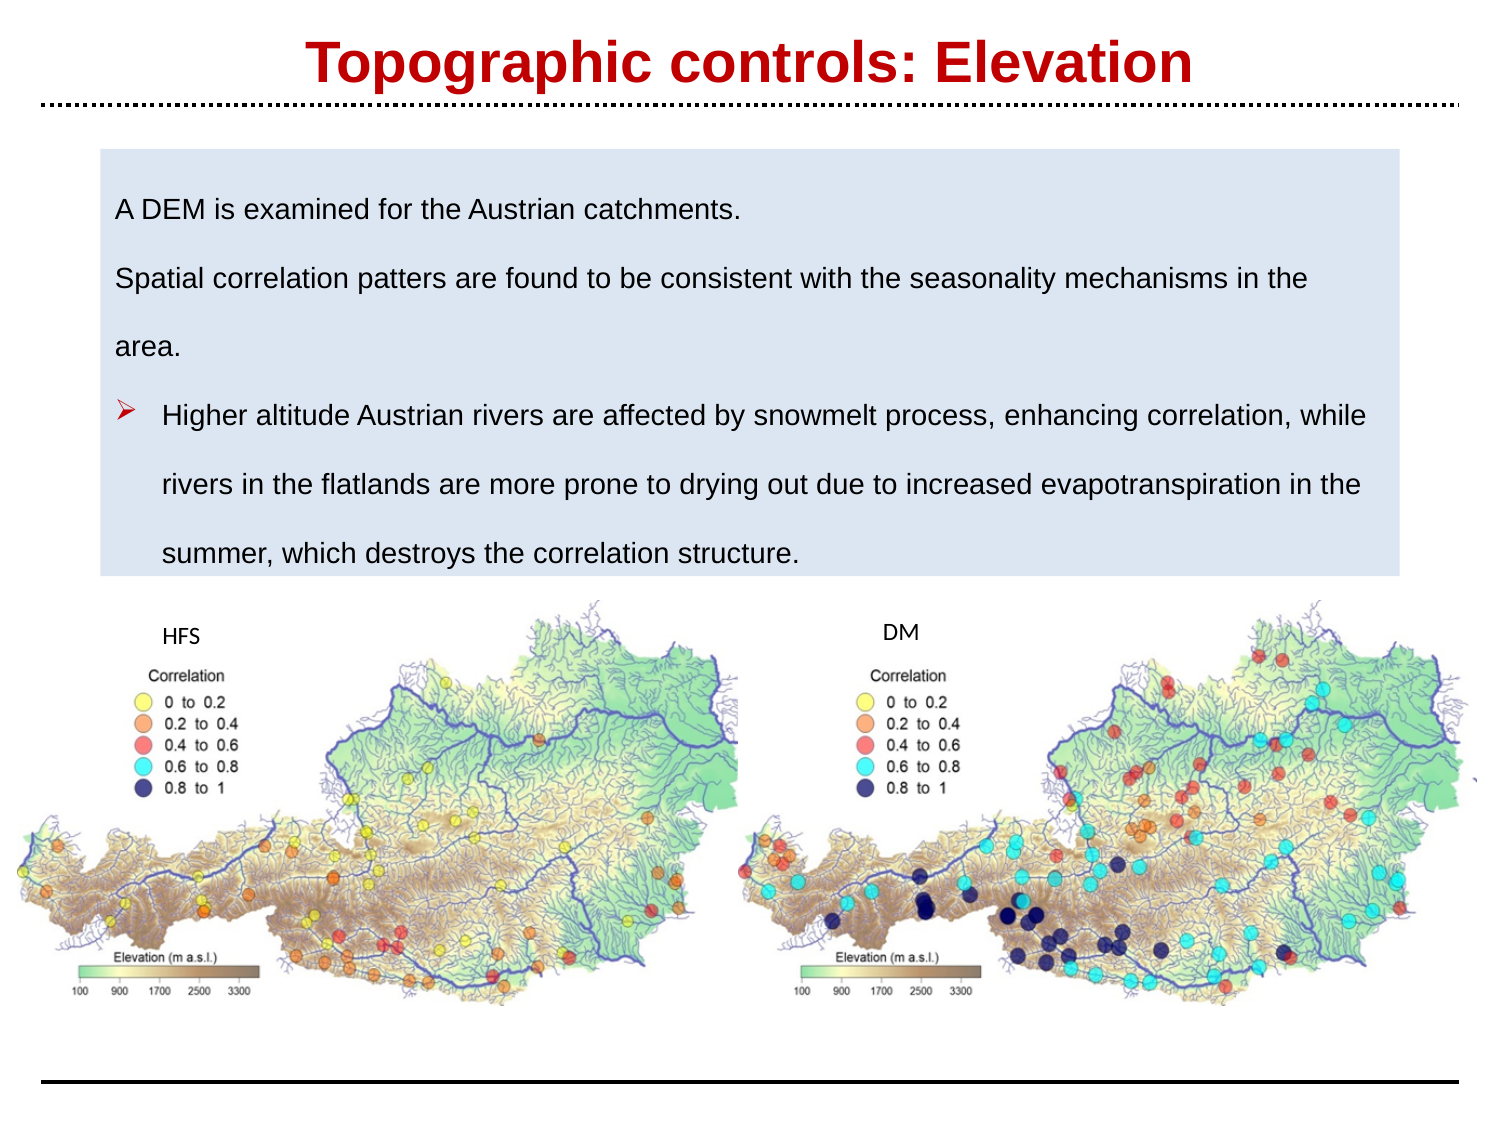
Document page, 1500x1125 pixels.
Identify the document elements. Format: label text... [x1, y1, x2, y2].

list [17, 600, 736, 1007]
title Topographic controls: Elevation [0, 0, 1500, 120]
picture [737, 600, 1478, 1007]
text_box A DEM is examined for the Austrian catchments. Spatial correlation patters are found to be consistent with the seasonality mechanisms in the area. Higher altitude Austrian rivers are affected by snowmelt process, enhancing correlation, while rivers in the flatlands are more prone to drying out due to increased evapotranspiration in the summer, which destroys the correlation structure. [100, 148, 1400, 577]
